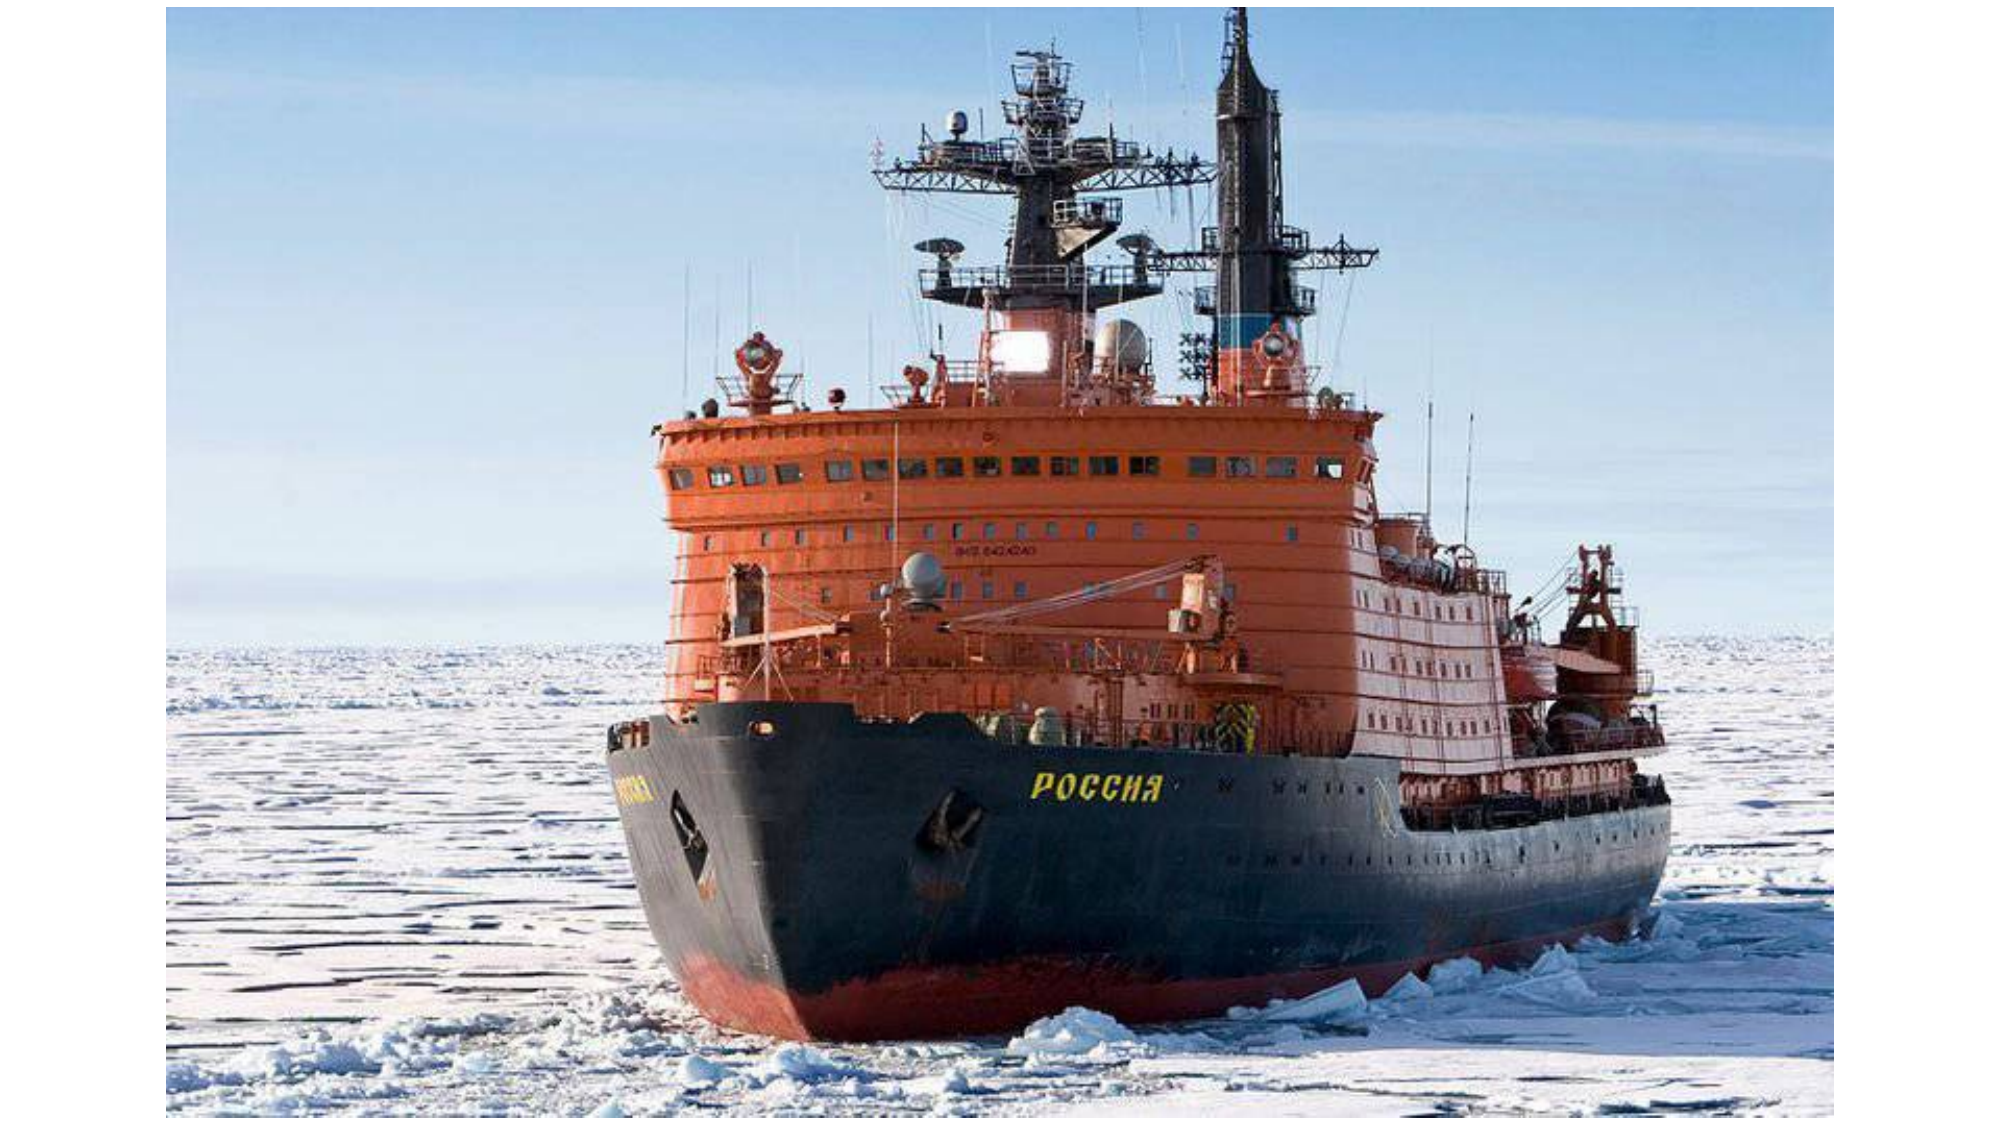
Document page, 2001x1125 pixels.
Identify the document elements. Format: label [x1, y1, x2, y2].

picture [166, 7, 1834, 1118]
